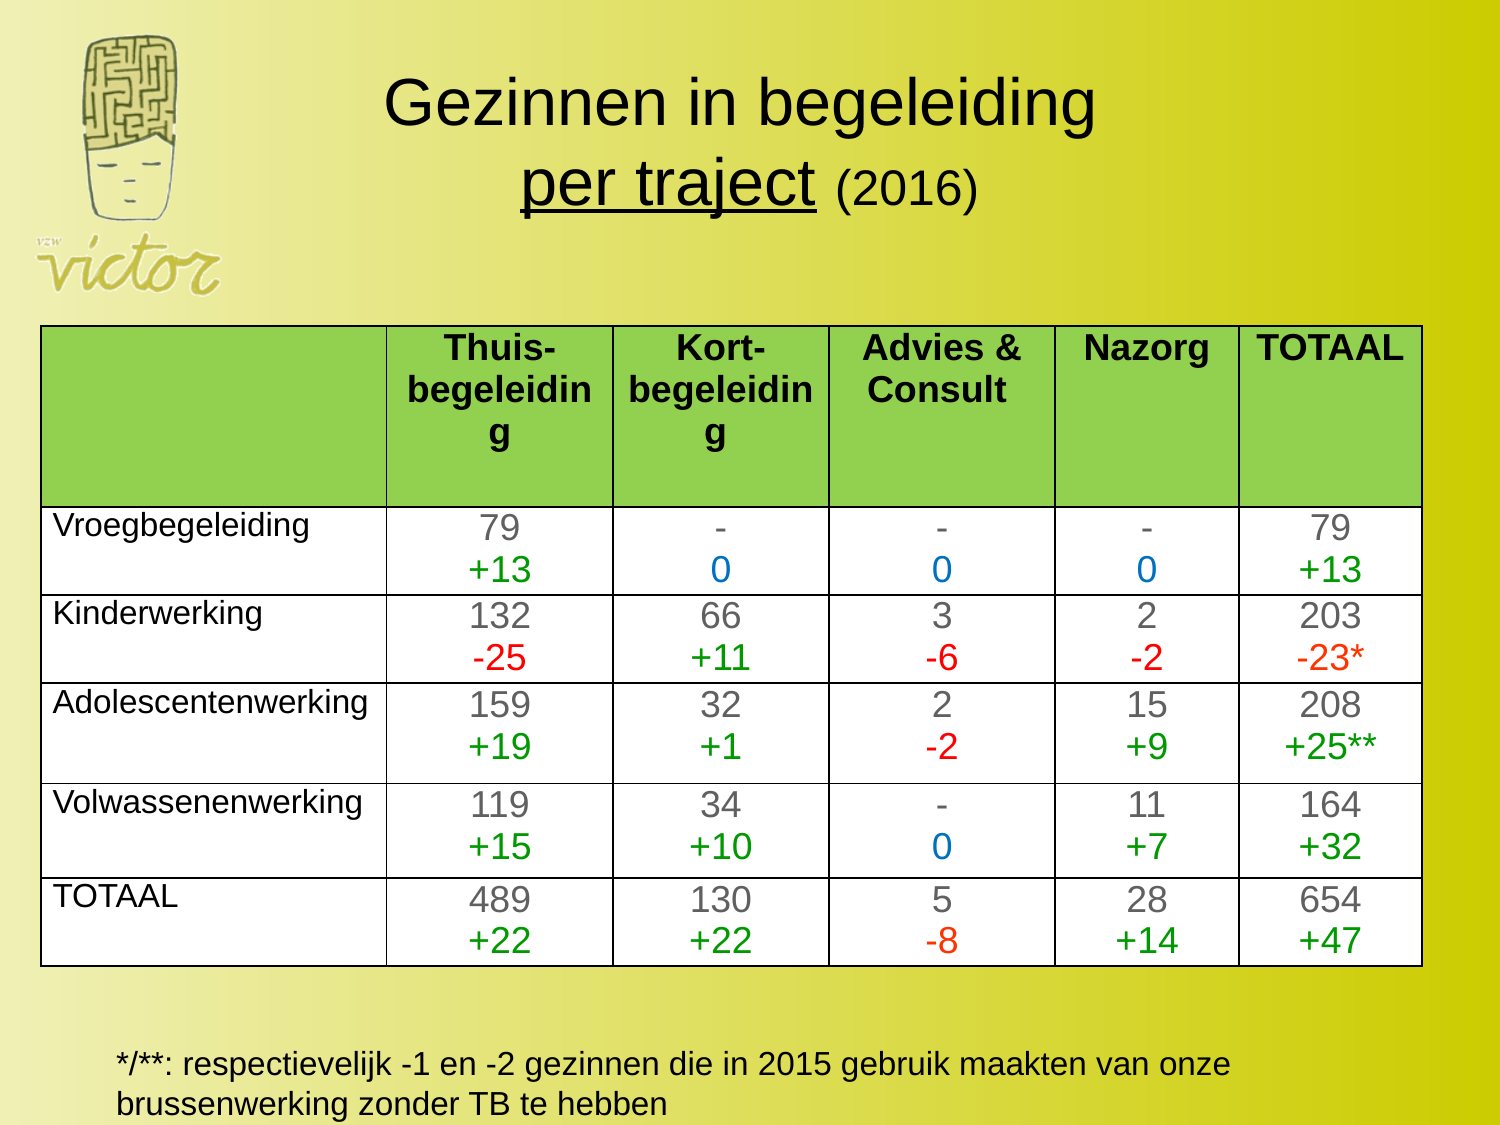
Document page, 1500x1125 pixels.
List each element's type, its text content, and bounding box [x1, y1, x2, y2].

table_cell 15 +9 [1056, 684, 1238, 783]
table_cell 203 -23* [1240, 596, 1421, 682]
table_cell Kinderwerking [42, 596, 386, 682]
table_cell 66 +11 [614, 596, 828, 682]
table_cell 119 +15 [387, 784, 612, 877]
table_header Advies & Consult [830, 327, 1054, 506]
table_header TOTAAL [1240, 327, 1421, 506]
table_cell 11 +7 [1056, 784, 1238, 877]
table_cell 79 +13 [1240, 508, 1421, 594]
table_header Thuis-begeleiding [387, 327, 612, 506]
table_cell 130 +22 [614, 879, 828, 965]
table_cell 5 -8 [830, 879, 1054, 965]
title Gezinnen in begeleiding per traject (2016) [74, 44, 1426, 233]
table_cell - 0 [830, 784, 1054, 877]
table_cell 164 +32 [1240, 784, 1421, 877]
table_cell 32 +1 [614, 684, 828, 783]
table_cell 28 +14 [1056, 879, 1238, 965]
table_cell - 0 [614, 508, 828, 594]
table_cell 132 -25 [387, 596, 612, 682]
table_cell 34 +10 [614, 784, 828, 877]
text_box */**: respectievelijk -1 en -2 gezinnen die in 2015 gebruik maakten van onze brussenwerking zonder TB te hebben [101, 1034, 1425, 1125]
table_cell 159 +19 [387, 684, 612, 783]
table_cell Vroegbegeleiding [42, 508, 386, 594]
table_cell 2 -2 [830, 684, 1054, 783]
table_cell 489 +22 [387, 879, 612, 965]
table_header Nazorg [1056, 327, 1238, 506]
table_cell TOTAAL [42, 879, 386, 965]
table_cell 654 +47 [1240, 879, 1421, 965]
table_cell 79 +13 [387, 508, 612, 594]
table_cell Adolescentenwerking [42, 684, 386, 783]
table_cell - 0 [1056, 508, 1238, 594]
table_cell - 0 [830, 508, 1054, 594]
table_cell Volwassenenwerking [42, 784, 386, 877]
picture [29, 30, 234, 303]
table_cell 2 -2 [1056, 596, 1238, 682]
table_cell 208 +25** [1240, 684, 1421, 783]
table_header [42, 327, 386, 506]
table_header Kort-begeleiding [614, 327, 828, 506]
table_cell 3 -6 [830, 596, 1054, 682]
